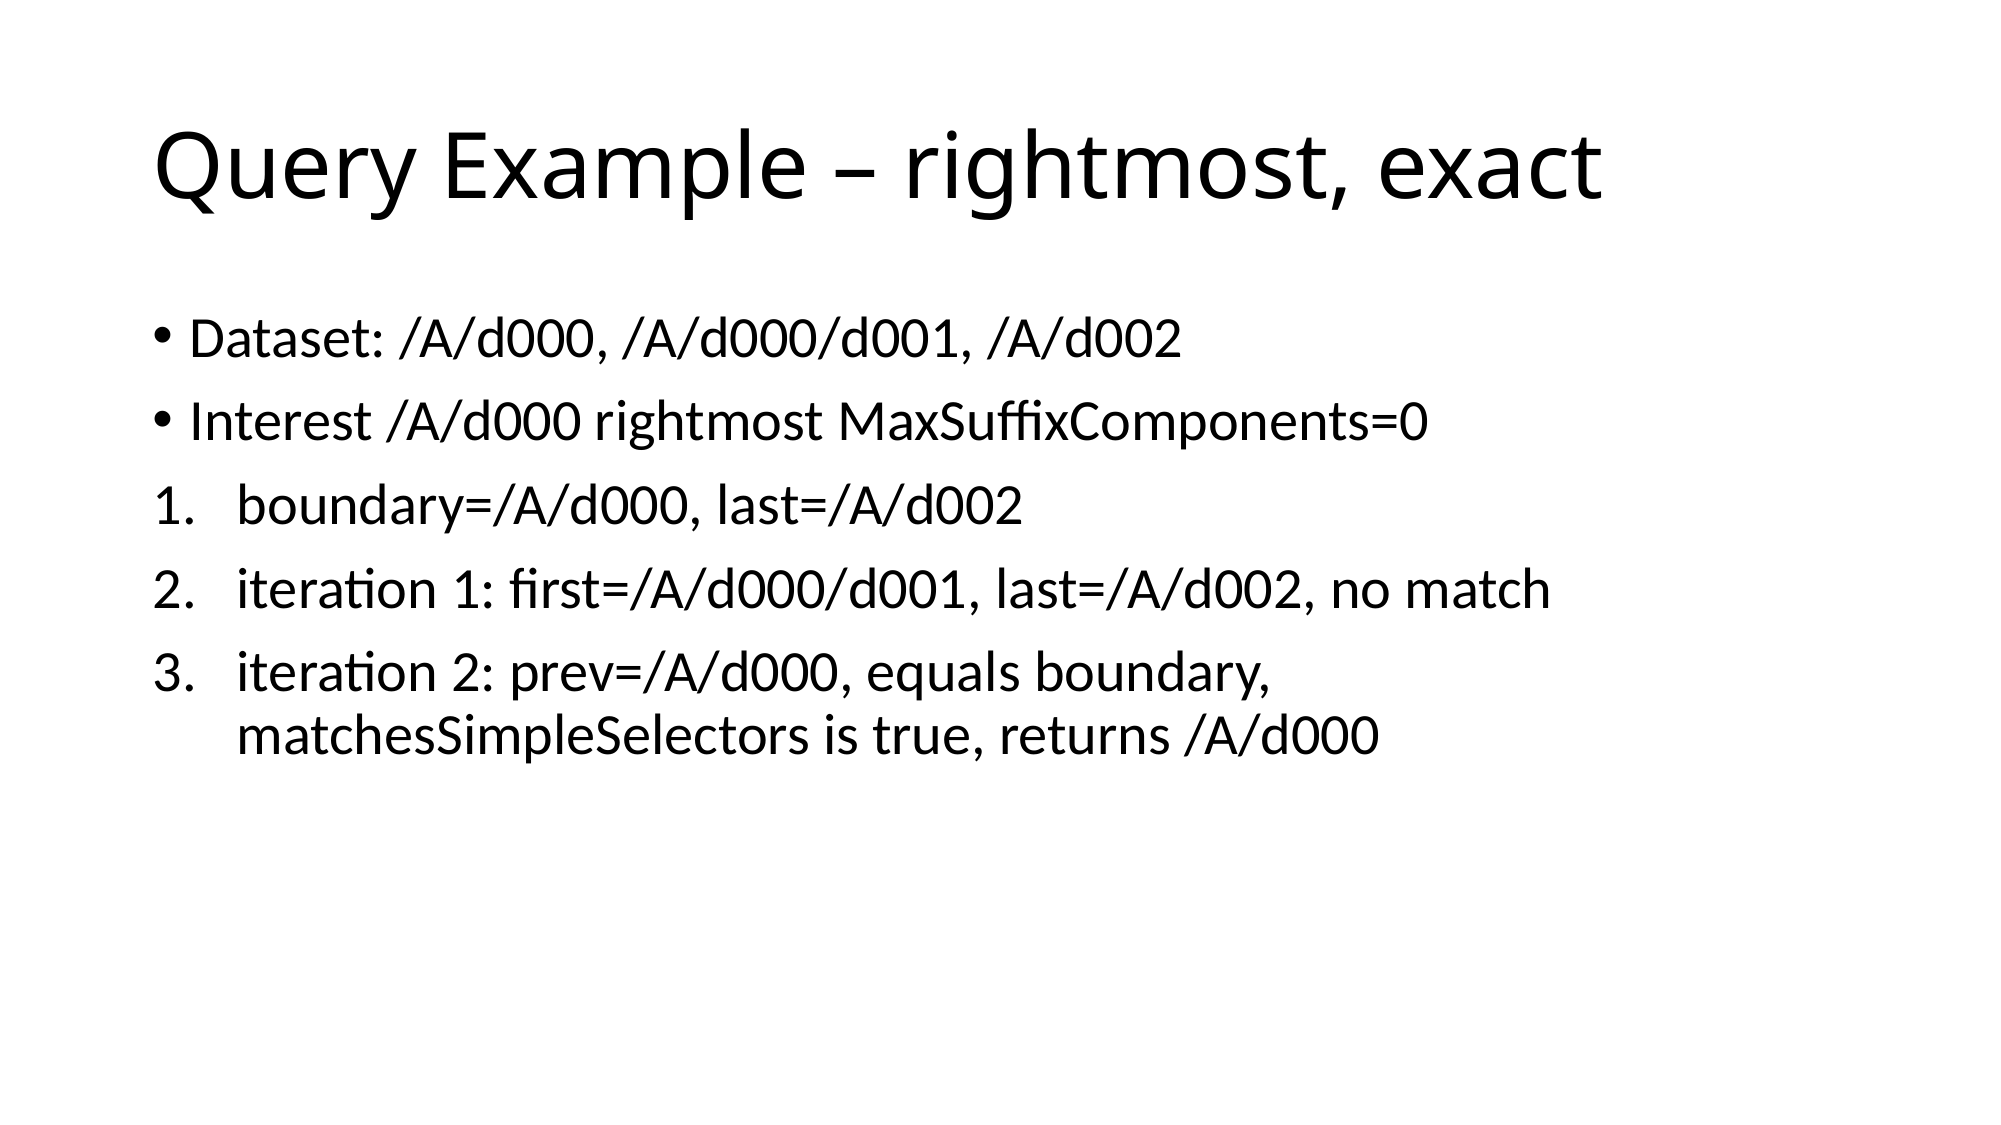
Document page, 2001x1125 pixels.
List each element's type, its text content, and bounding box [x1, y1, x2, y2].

title Query Example – rightmost, exact [137, 59, 1863, 278]
list Dataset: /A/d000, /A/d000/d001, /A/d002 Interest /A/d000 rightmost MaxSuffixComponents=0 boundary=/A/d000, last=/A/d002 iteration 1: first=/A/d000/d001, last=/A/d002, no match iteration 2: prev=/A/d000, equals boundary, matchesSimpleSelectors is true, returns /A/d000 [137, 299, 1863, 1014]
